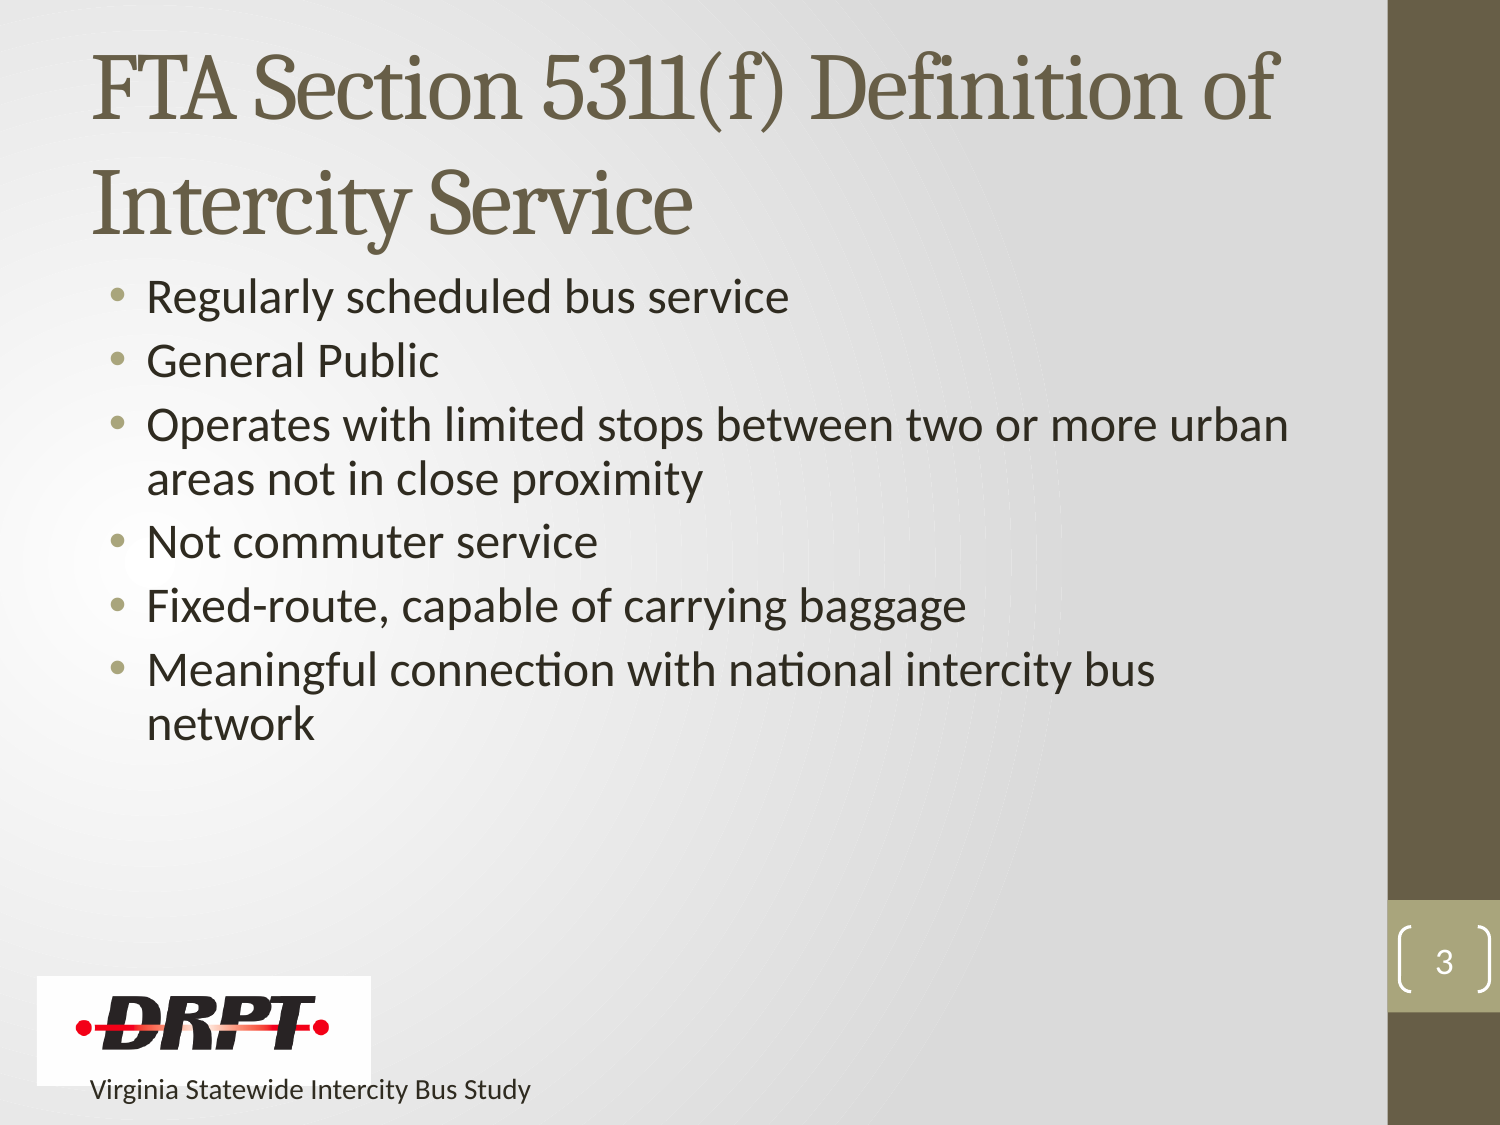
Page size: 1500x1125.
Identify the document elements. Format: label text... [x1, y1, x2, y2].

picture [36, 976, 371, 1086]
slide_number 2 [1397, 925, 1492, 994]
title FTA Section 5311(f) Definition of Intercity Service [75, 45, 1325, 233]
list Regularly scheduled bus service General Public Operates with limited stops between two or more urban areas not in close proximity Not commuter service Fixed-route, capable of carrying baggage Meaningful connection with national intercity bus network [75, 262, 1325, 1050]
